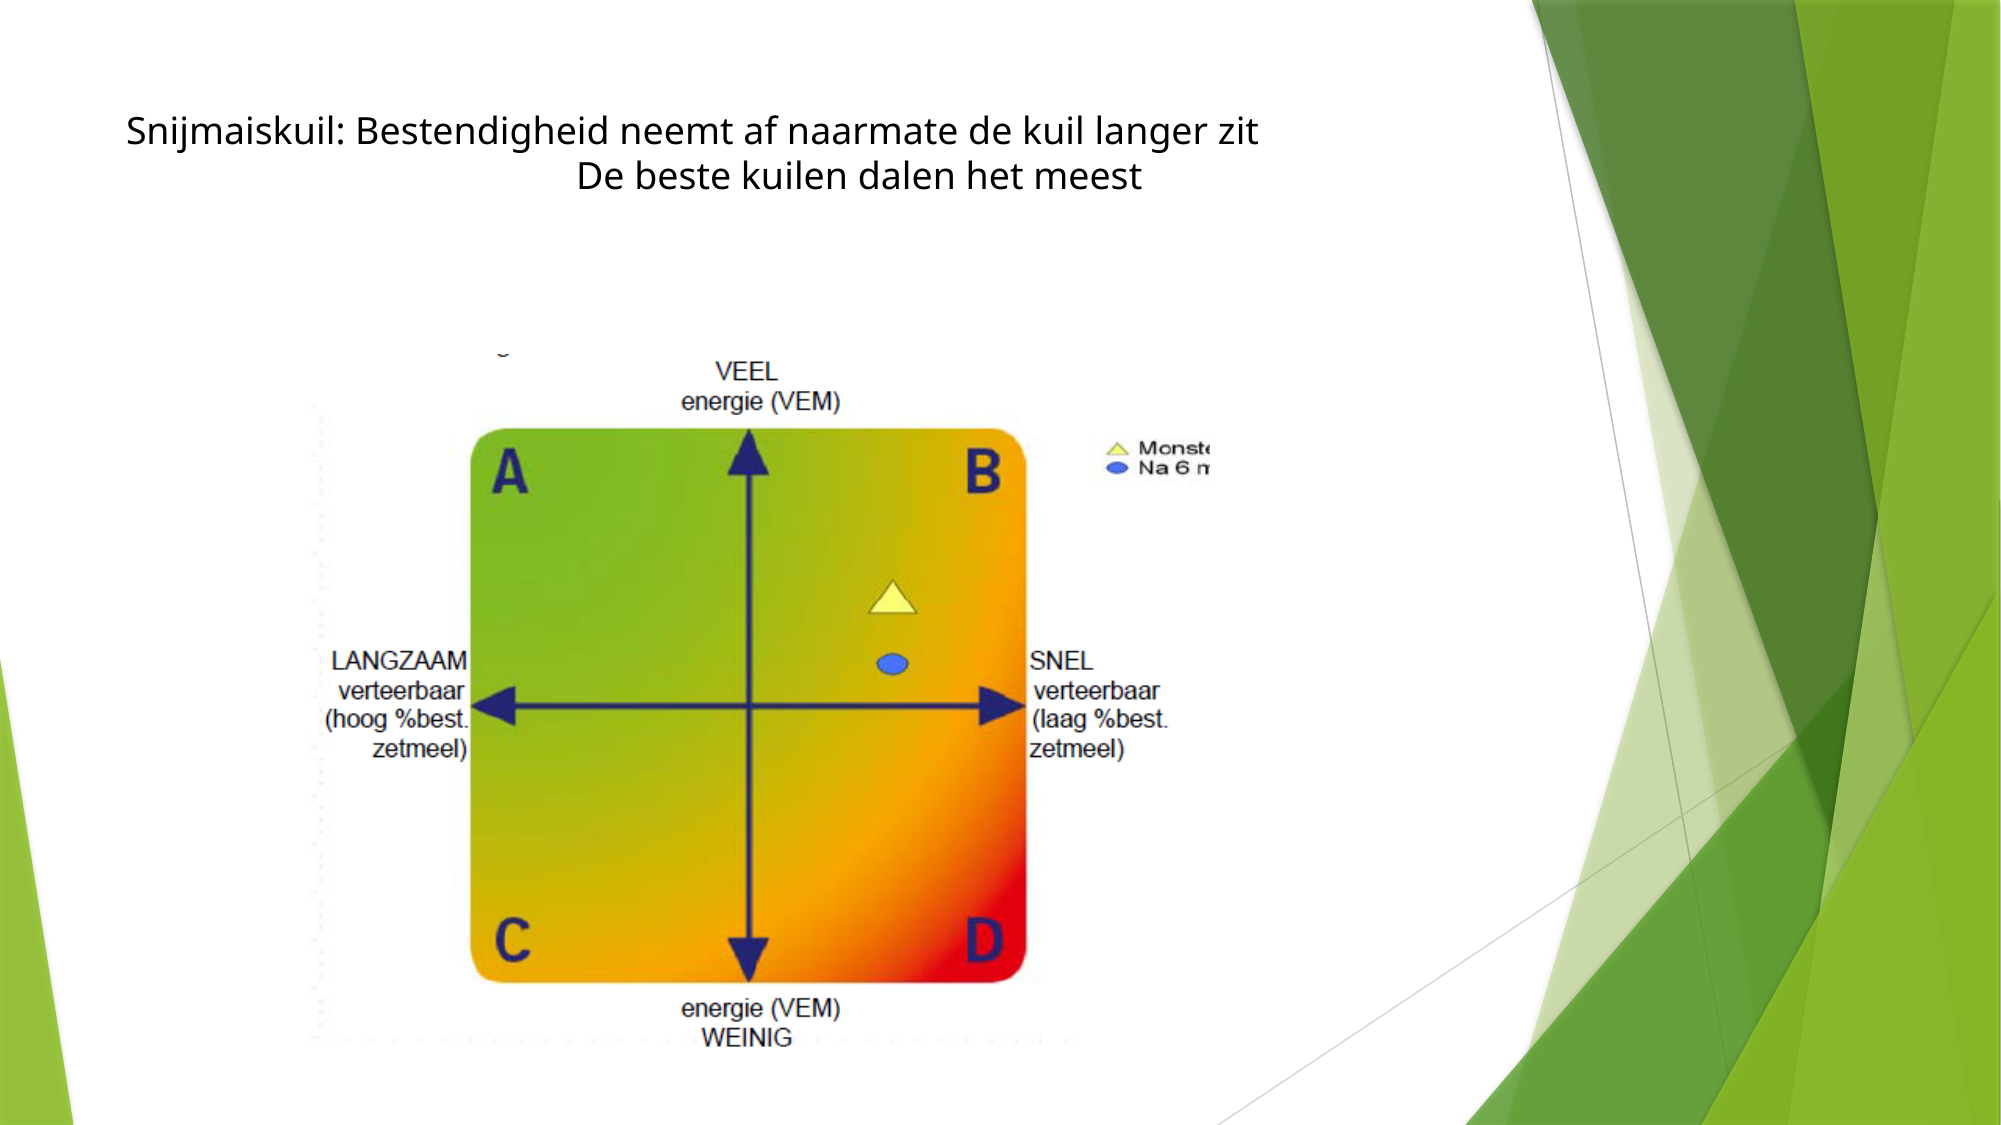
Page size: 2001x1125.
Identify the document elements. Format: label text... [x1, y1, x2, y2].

title Snijmaiskuil: Bestendigheid neemt af naarmate de kuil langer zit De beste kuilen dalen het meest [111, 99, 1522, 317]
picture [302, 353, 1211, 1087]
